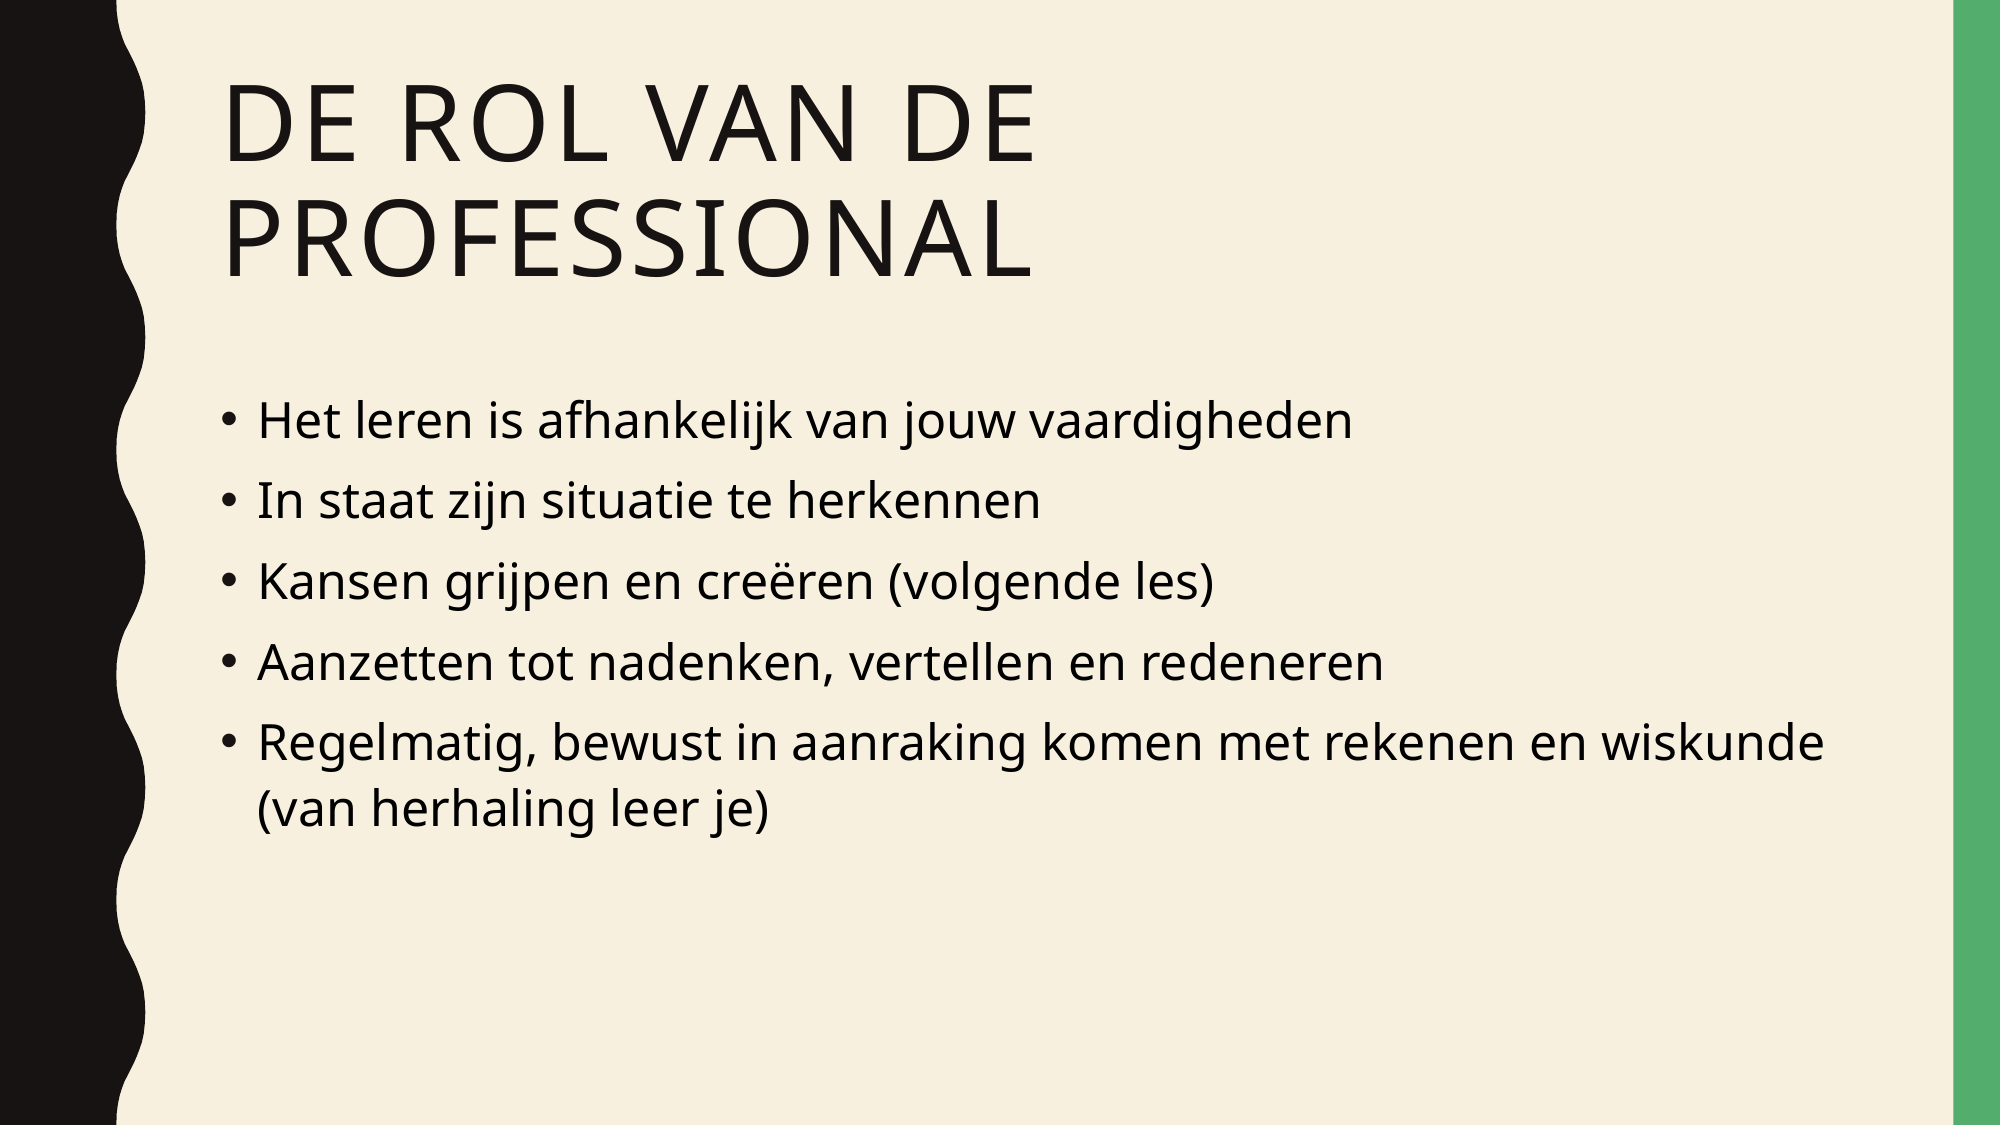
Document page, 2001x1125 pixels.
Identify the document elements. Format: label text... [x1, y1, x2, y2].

title De rol van de professional [205, 62, 1875, 308]
list Het leren is afhankelijk van jouw vaardigheden In staat zijn situatie te herkennen Kansen grijpen en creëren (volgende les) Aanzetten tot nadenken, vertellen en redeneren Regelmatig, bewust in aanraking komen met rekenen en wiskunde (van herhaling leer je) [205, 375, 1875, 965]
